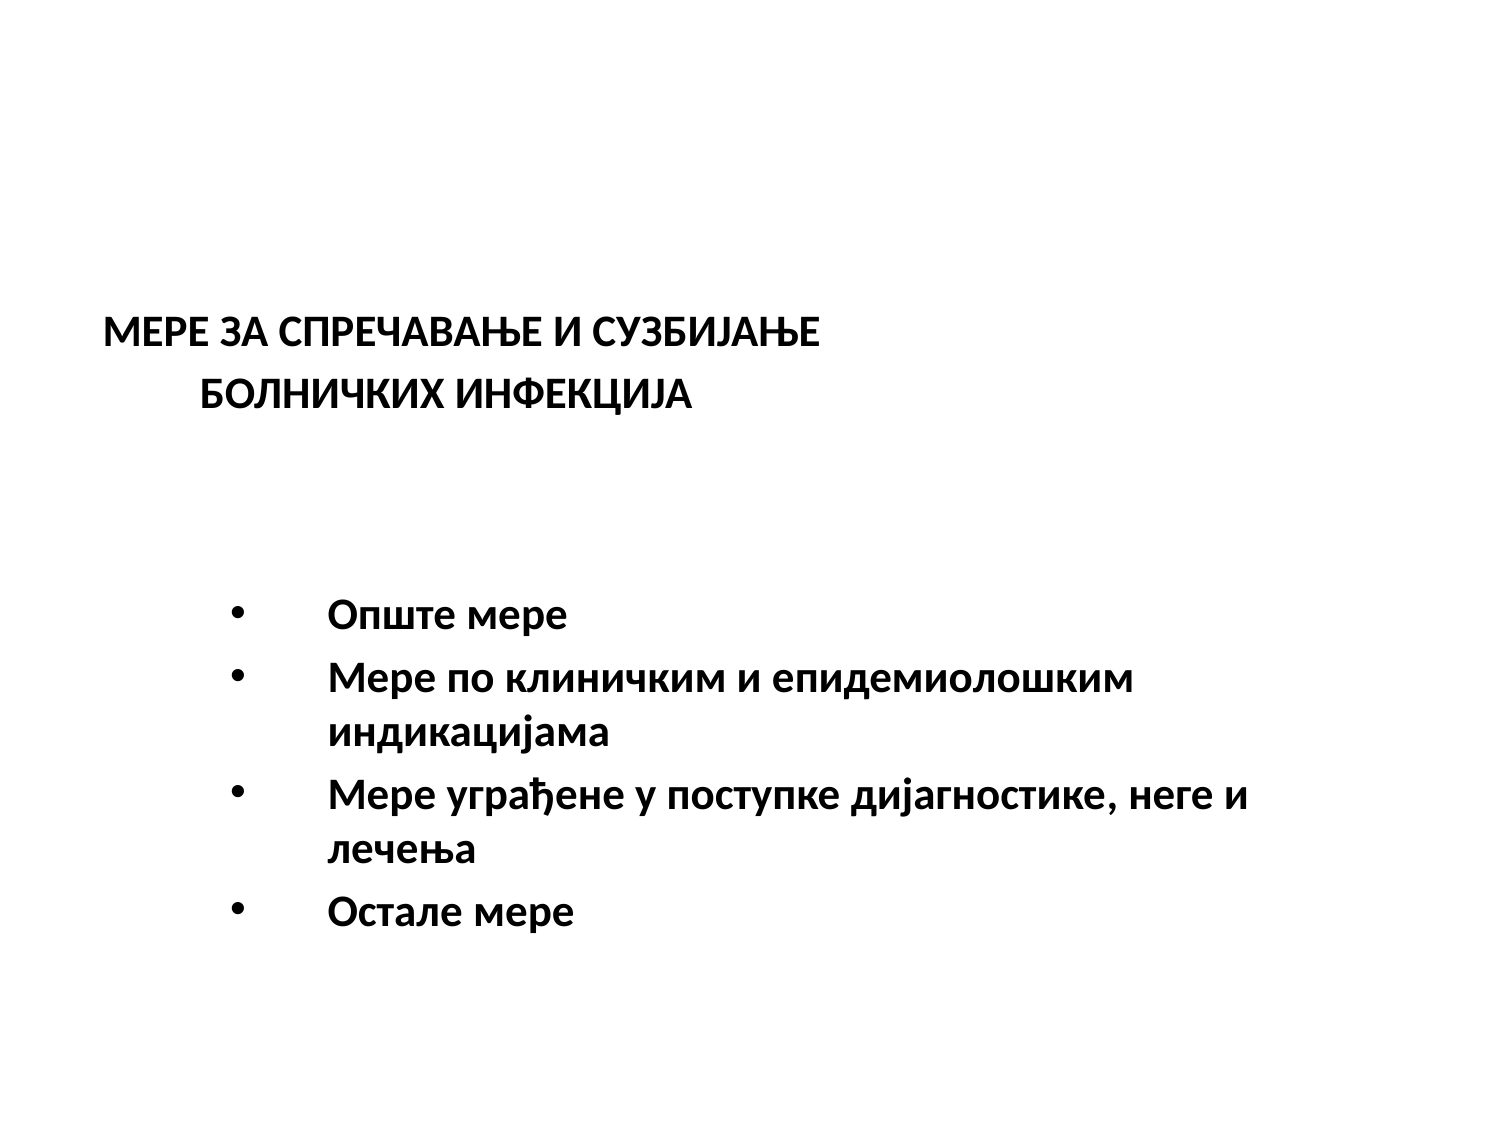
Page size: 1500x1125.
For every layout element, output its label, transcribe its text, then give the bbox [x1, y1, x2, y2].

list МЕРЕ ЗА СПРЕЧАВАЊЕ И СУЗБИЈАЊЕ БОЛНИЧКИХ ИНФЕКЦИЈА Опште мере Мере по клиничким и епидемиолошким индикацијама Мере уграђене у поступке дијагностике, неге и лечења Остале мере [87, 212, 1388, 950]
